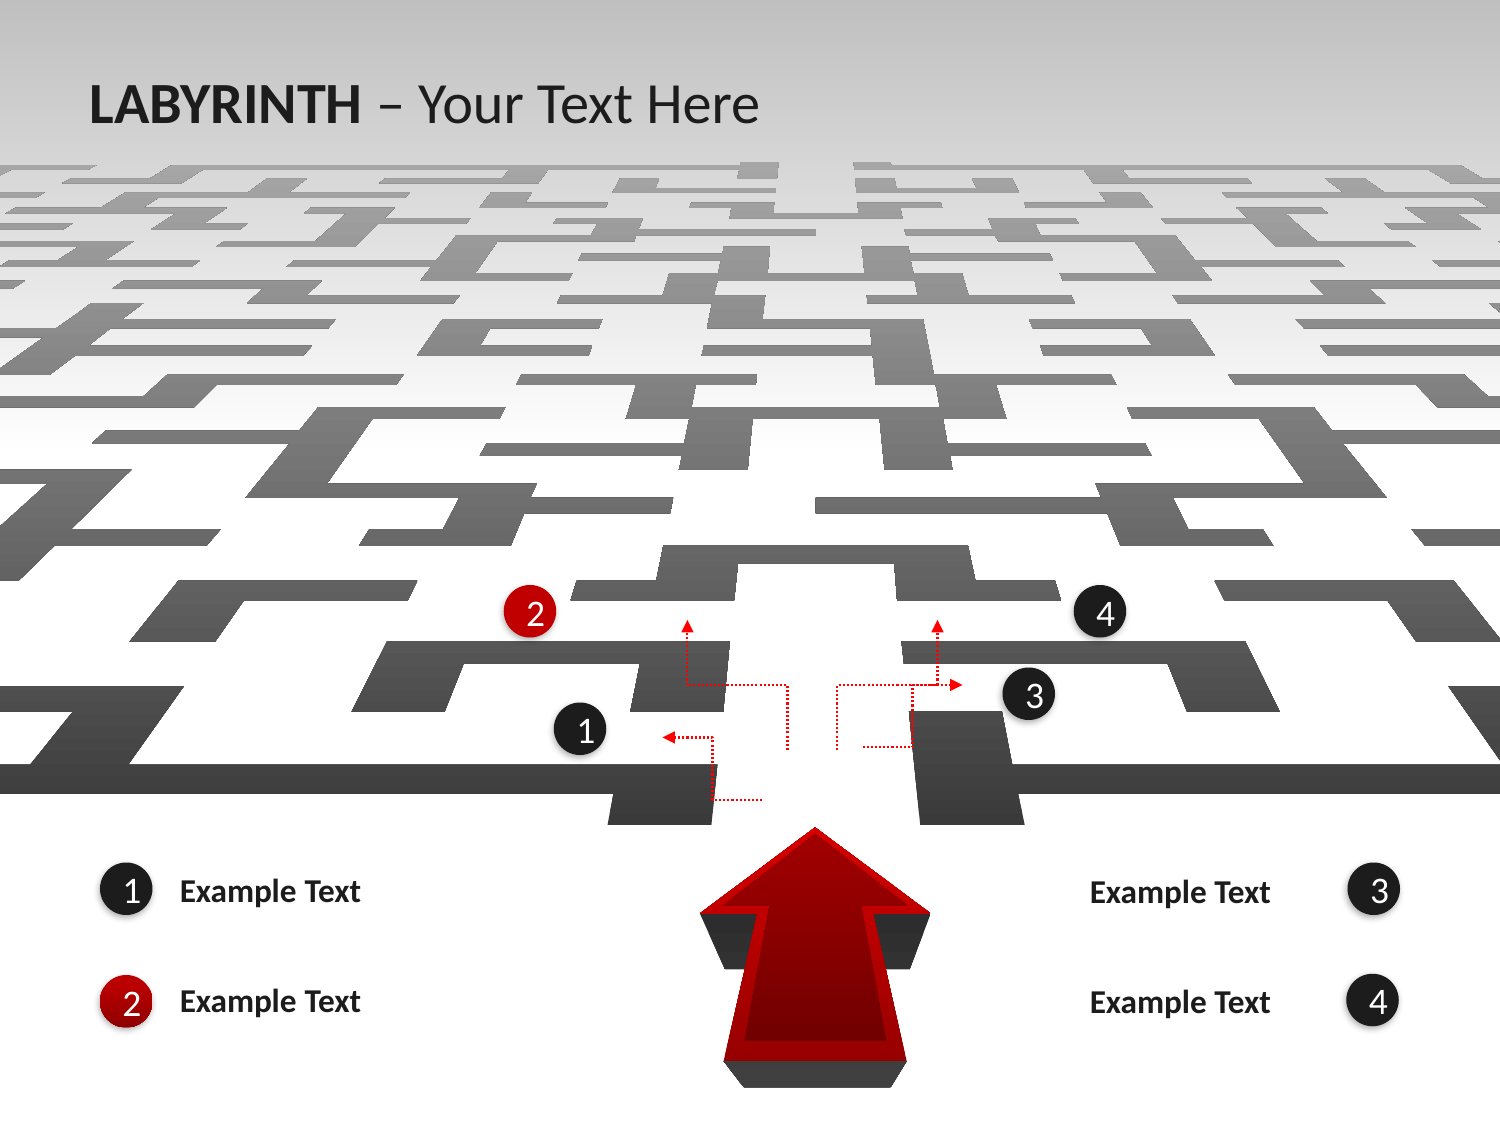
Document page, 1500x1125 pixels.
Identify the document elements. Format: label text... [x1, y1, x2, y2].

text_box 1 [553, 702, 607, 756]
text_box Example Text [165, 861, 440, 917]
text_box [479, 192, 608, 208]
text_box 3 [1002, 667, 1056, 721]
text_box [286, 218, 816, 281]
text_box [1320, 345, 1500, 356]
text_box [904, 218, 1345, 281]
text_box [699, 827, 931, 1088]
text_box [1172, 280, 1500, 304]
text_box [0, 303, 336, 375]
text_box [853, 161, 1500, 184]
text_box [62, 161, 779, 184]
text_box [1024, 192, 1153, 208]
text_box [129, 580, 418, 642]
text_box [672, 634, 803, 736]
text_box [1432, 260, 1500, 267]
text_box [92, 407, 674, 546]
text_box [855, 178, 1019, 193]
text_box [417, 319, 603, 356]
text_box Example Text [1074, 972, 1350, 1028]
text_box LABYRINTH – Your Text Here [75, 50, 1000, 150]
text_box 3 [1350, 862, 1401, 916]
text_box [0, 686, 714, 825]
text_box [0, 469, 221, 581]
text_box [612, 178, 776, 193]
text_box Example Text [165, 971, 440, 1027]
text_box [913, 711, 1500, 825]
text_box [1161, 207, 1416, 247]
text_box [822, 634, 953, 736]
text_box [112, 280, 460, 304]
text_box [1228, 374, 1500, 408]
text_box [0, 223, 73, 230]
text_box [1295, 319, 1500, 329]
text_box [1222, 178, 1500, 230]
text_box [479, 246, 1152, 470]
text_box 1 [99, 862, 153, 916]
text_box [862, 684, 963, 748]
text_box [662, 737, 763, 801]
text_box [815, 407, 1500, 546]
text_box 2 [503, 585, 557, 638]
text_box [1029, 319, 1215, 356]
text_box [0, 241, 200, 267]
text_box [0, 280, 25, 289]
text_box [689, 202, 943, 219]
text_box [0, 192, 45, 198]
text_box [0, 374, 404, 408]
text_box 2 [99, 975, 153, 1028]
text_box 4 [1073, 585, 1127, 638]
text_box [1489, 303, 1500, 313]
text_box [1448, 686, 1500, 761]
text_box [570, 545, 1061, 601]
text_box [351, 641, 667, 712]
text_box 4 [1350, 973, 1399, 1027]
text_box [1214, 580, 1500, 642]
text_box [5, 178, 410, 230]
text_box [958, 641, 1280, 712]
text_box Example Text [1074, 862, 1350, 918]
text_box [0, 165, 97, 176]
text_box [216, 207, 471, 247]
